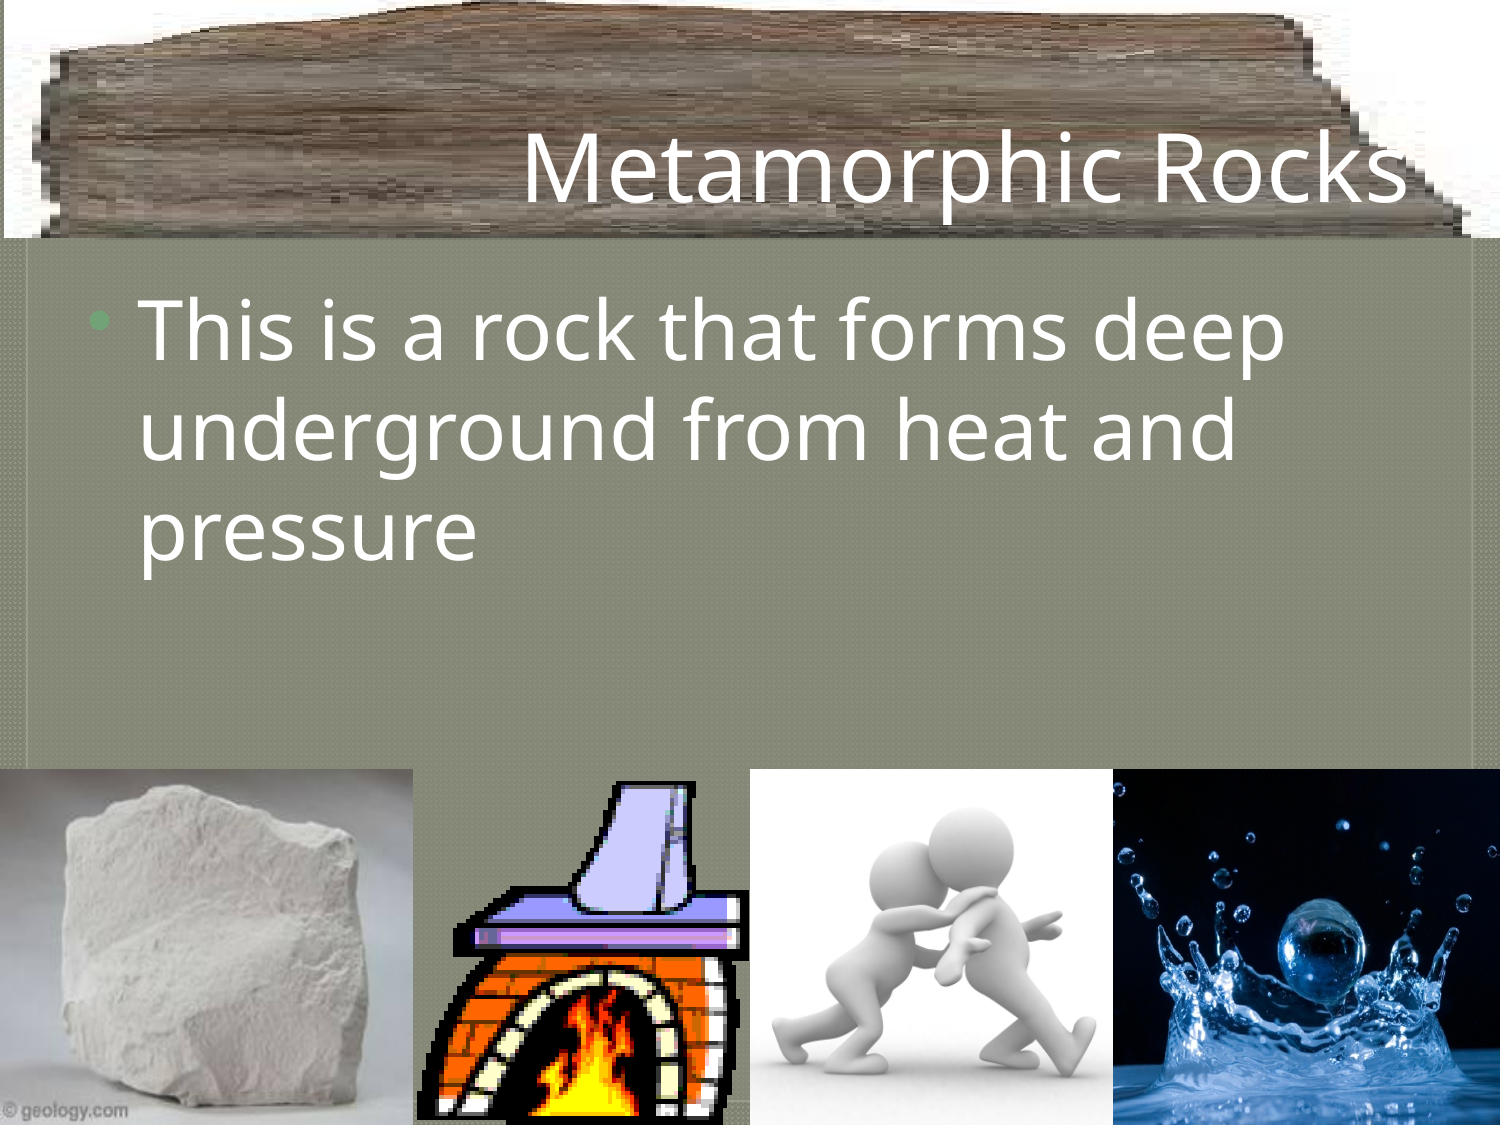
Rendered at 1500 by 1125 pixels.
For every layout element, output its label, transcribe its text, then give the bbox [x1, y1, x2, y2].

picture [4, 0, 1500, 238]
picture [0, 768, 1500, 1125]
list This is a rock that forms deep underground from heat and pressure [75, 270, 1425, 768]
